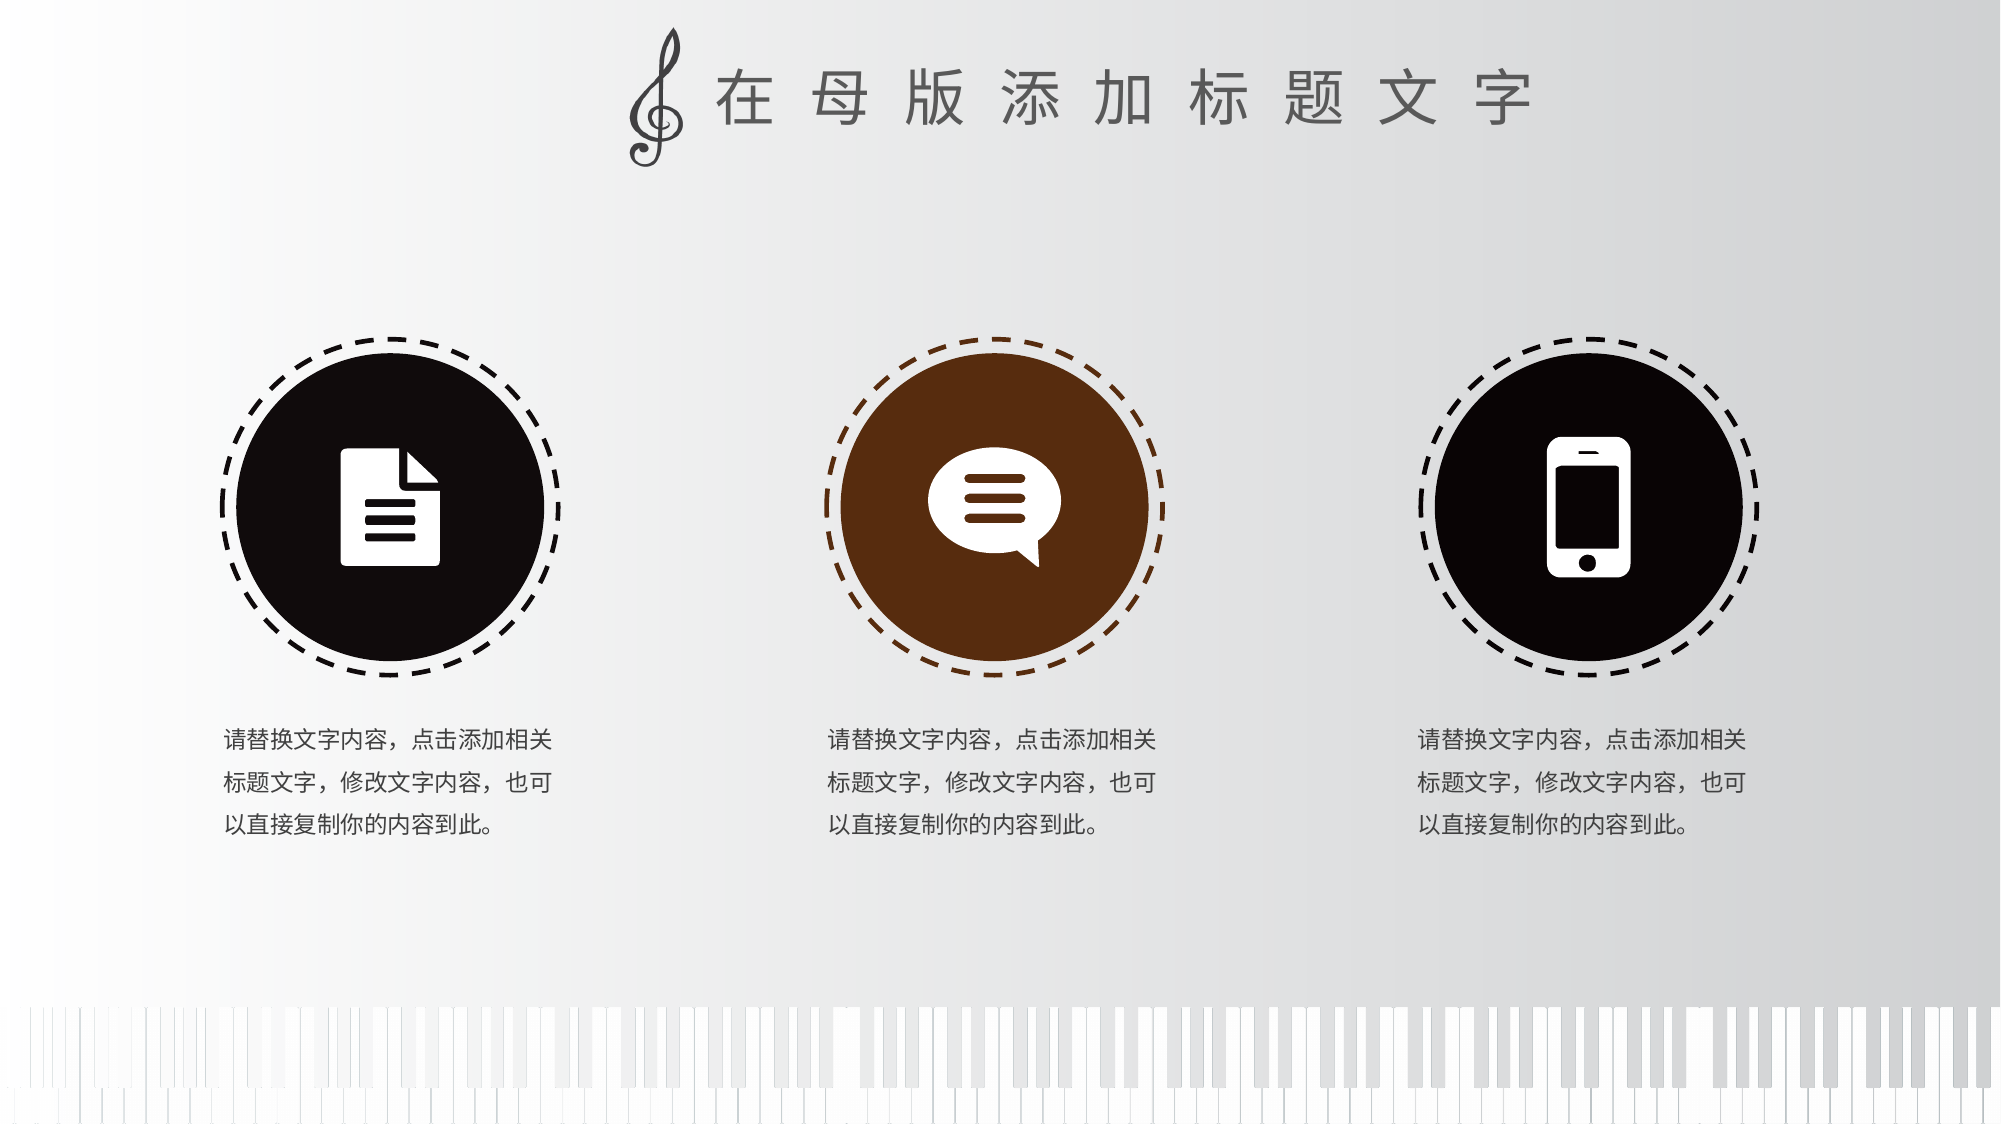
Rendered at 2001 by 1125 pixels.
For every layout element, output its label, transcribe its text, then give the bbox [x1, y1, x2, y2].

text_box 请替换文字内容，点击添加相关标题文字，修改文字内容，也可以直接复制你的内容到此。 [1403, 703, 1775, 846]
picture [0, 0, 2001, 1124]
text_box [928, 447, 1062, 568]
text_box [340, 448, 440, 566]
text_box [1434, 353, 1743, 662]
text_box [236, 353, 545, 662]
text_box [840, 353, 1149, 662]
text_box [222, 339, 559, 676]
text_box 请替换文字内容，点击添加相关标题文字，修改文字内容，也可以直接复制你的内容到此。 [813, 703, 1177, 846]
text_box [1546, 436, 1631, 578]
text_box 请替换文字内容，点击添加相关标题文字，修改文字内容，也可以直接复制你的内容到此。 [208, 703, 572, 846]
text_box [826, 339, 1163, 676]
text_box [1420, 339, 1757, 676]
